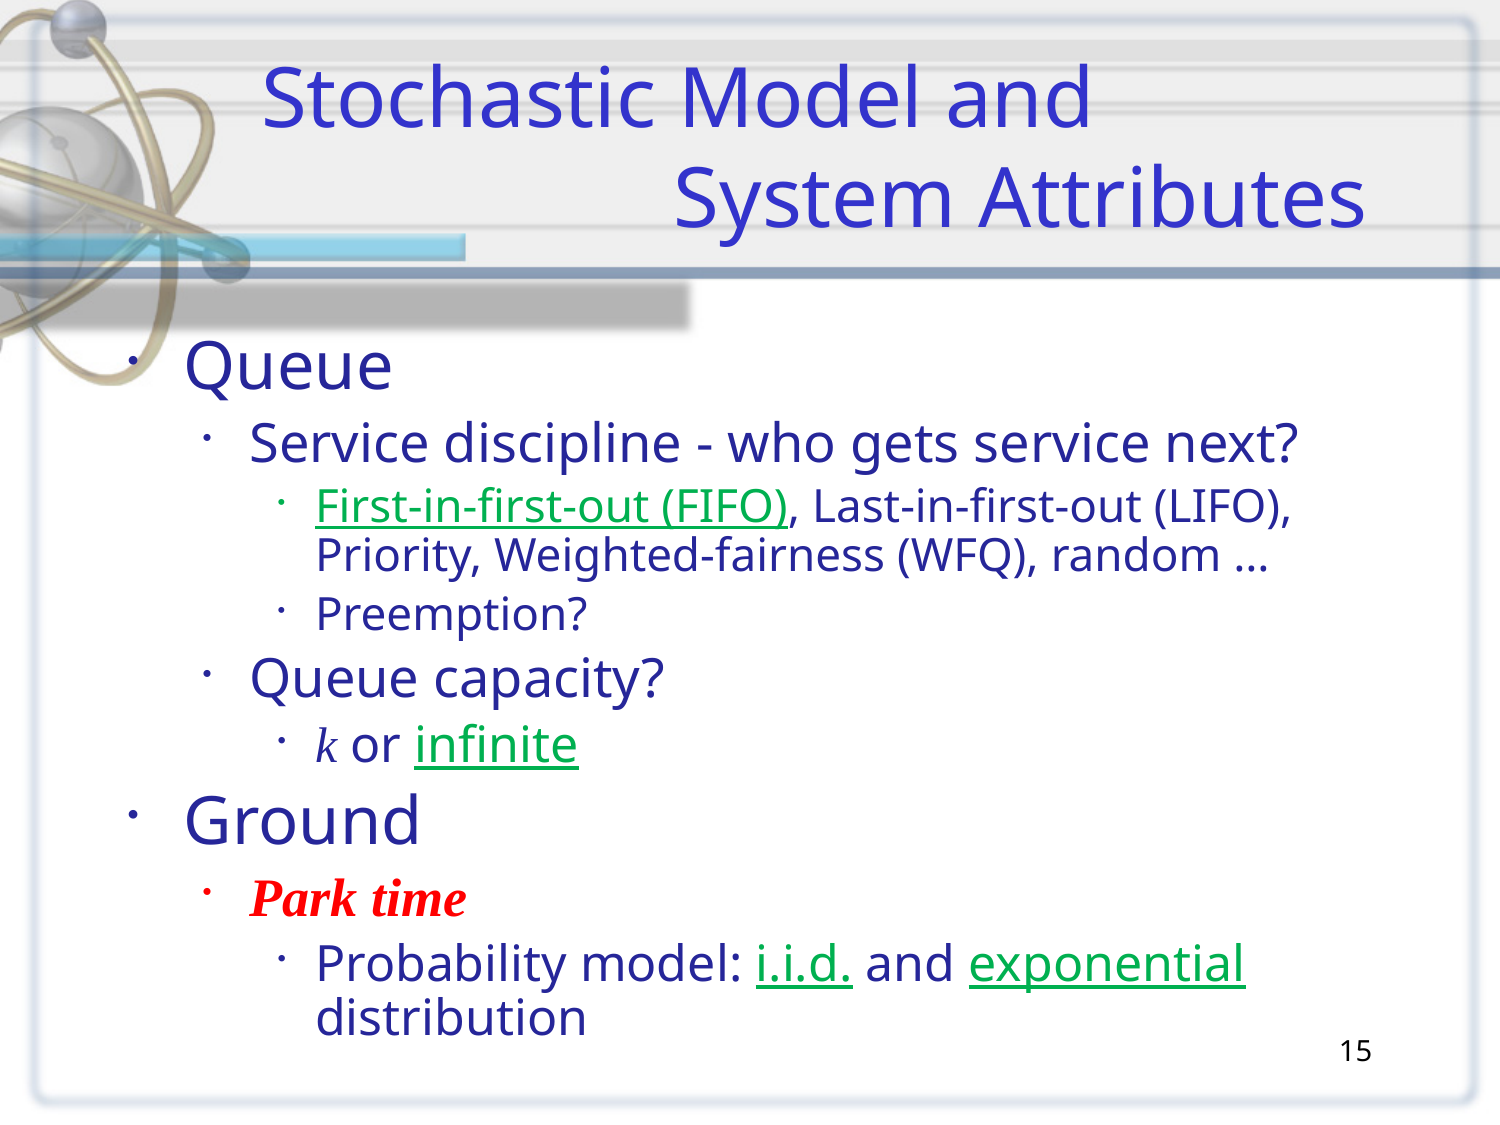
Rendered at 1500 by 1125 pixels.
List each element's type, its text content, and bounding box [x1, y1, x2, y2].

title Stochastic Model and System Attributes [245, 49, 1407, 238]
list Queue Service discipline - who gets service next? First-in-first-out (FIFO), Last-in-first-out (LIFO), Priority, Weighted-fairness (WFQ), random … Preemption? Queue capacity? k or infinite Ground Park time Probability model: i.i.d. and exponential distribution [112, 324, 1466, 1091]
slide_number 15 [1074, 1024, 1388, 1101]
picture [0, 0, 1500, 1125]
